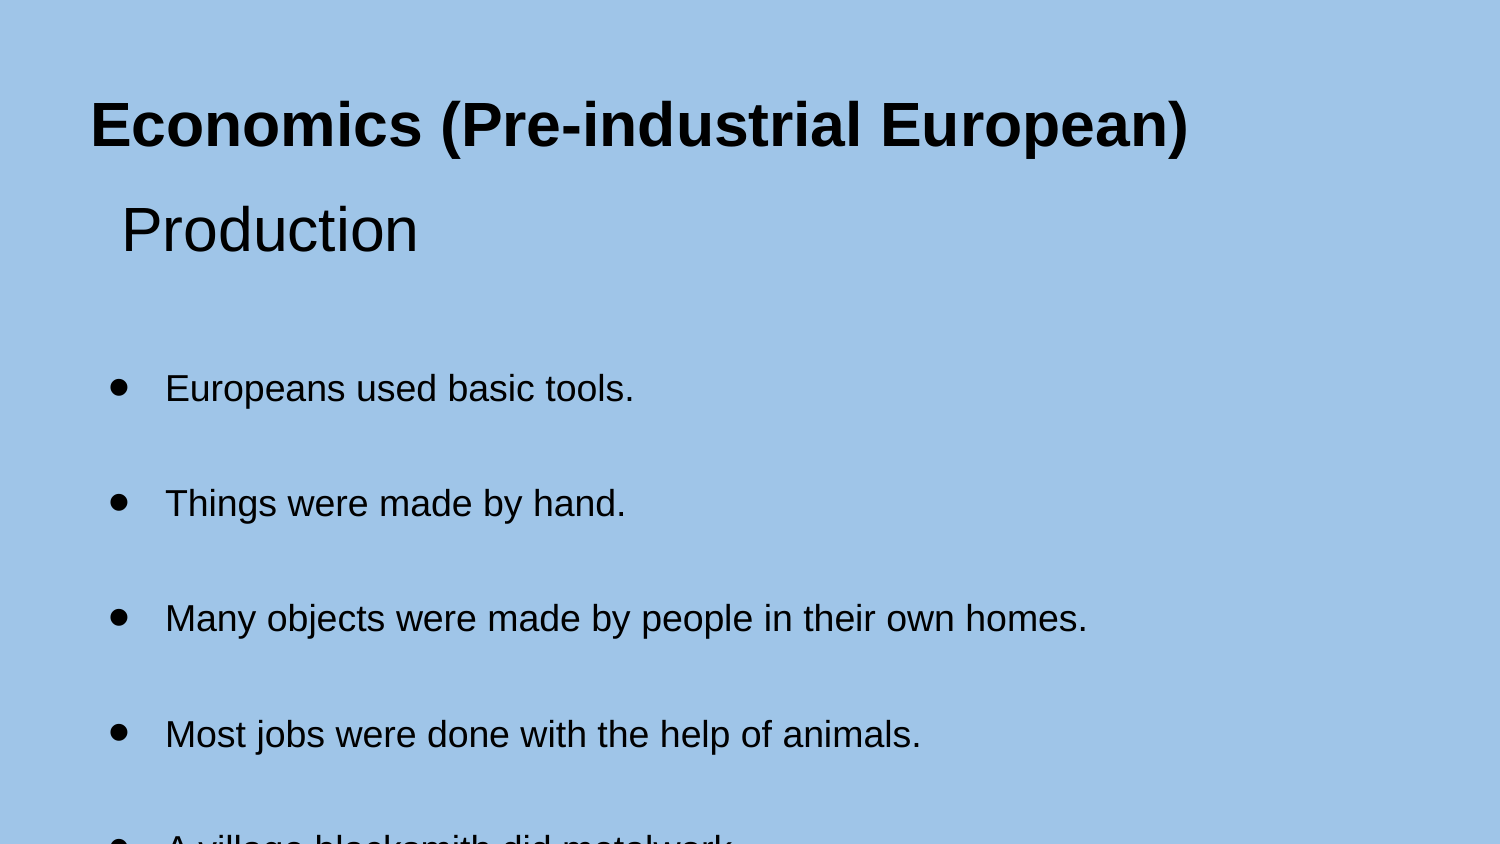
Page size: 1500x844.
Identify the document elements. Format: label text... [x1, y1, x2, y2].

list Production Europeans used basic tools. Things were made by hand. Many objects were made by people in their own homes. Most jobs were done with the help of animals. A village blacksmith did metalwork. [75, 174, 1425, 786]
title Economics (Pre-industrial European) [75, 33, 1425, 174]
